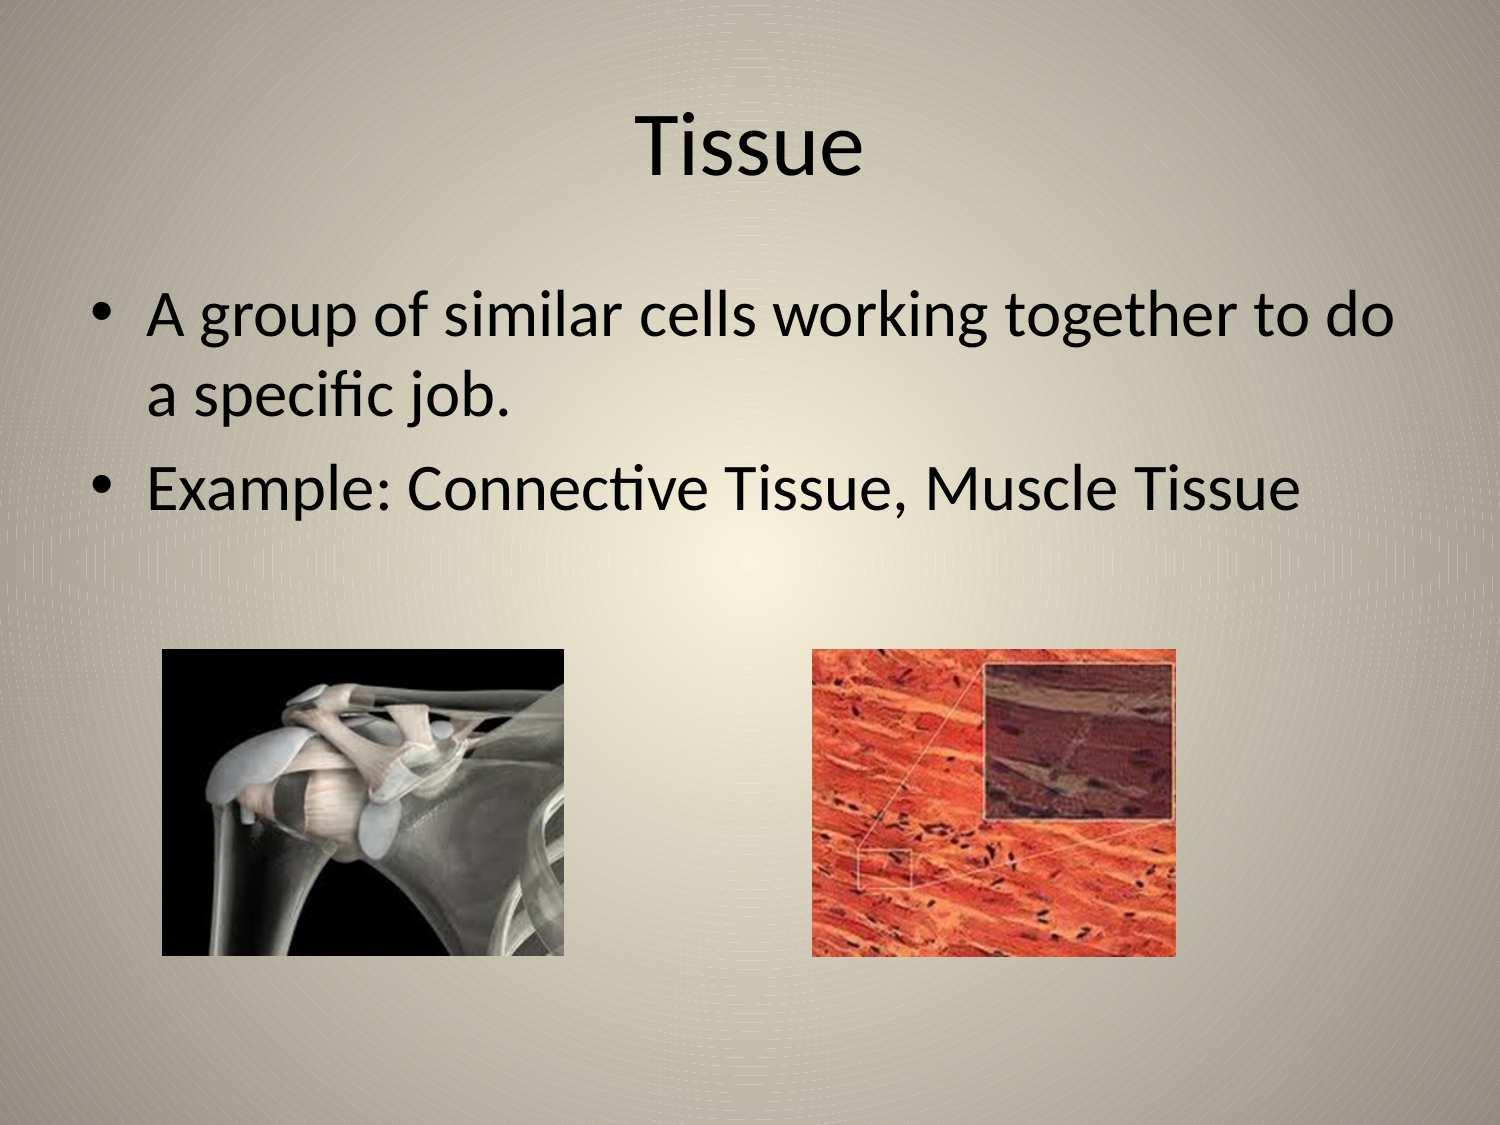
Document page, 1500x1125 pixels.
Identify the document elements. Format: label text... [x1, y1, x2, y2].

picture [812, 649, 1176, 957]
list A group of similar cells working together to do a specific job. Example: Connective Tissue, Muscle Tissue [75, 262, 1425, 1005]
picture [162, 649, 564, 957]
title Tissue [75, 45, 1425, 233]
